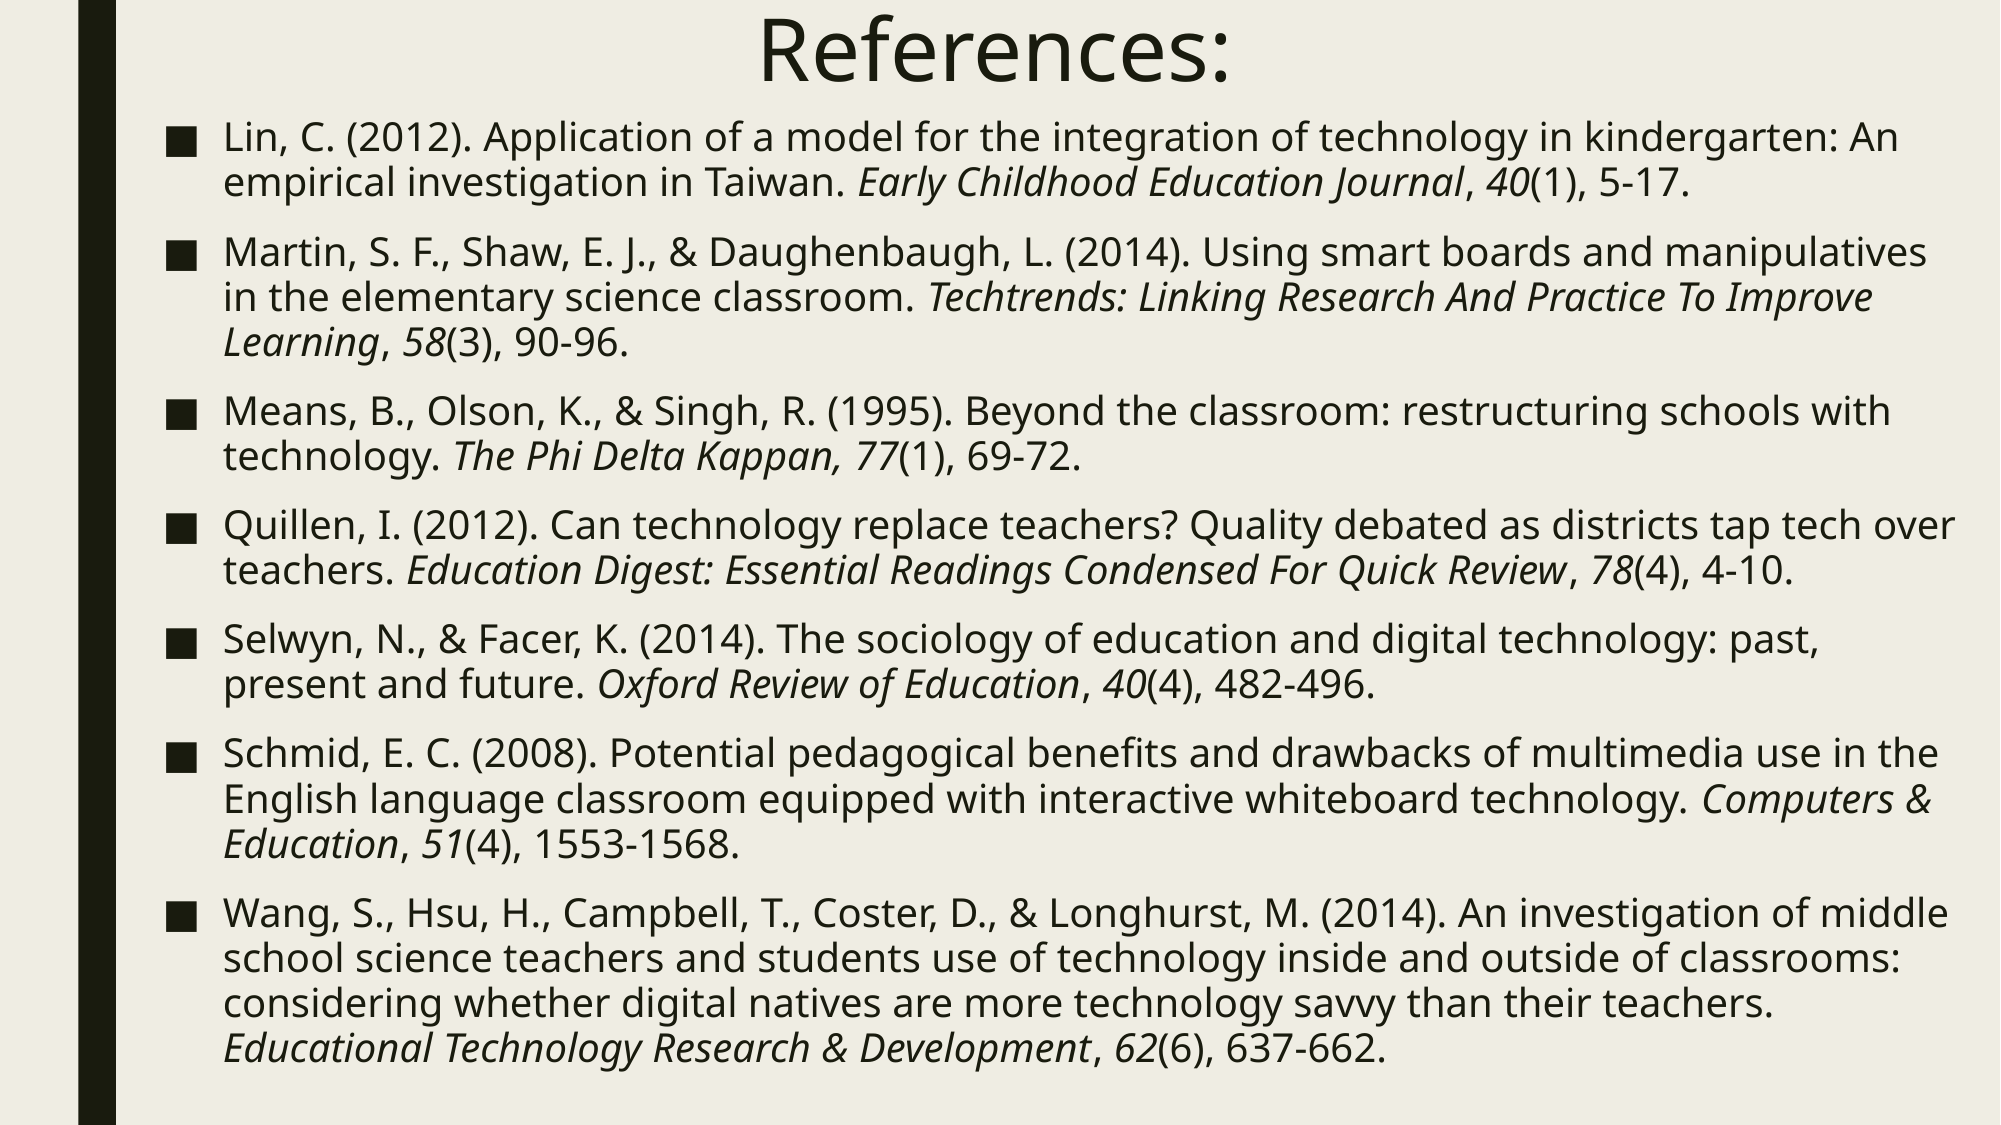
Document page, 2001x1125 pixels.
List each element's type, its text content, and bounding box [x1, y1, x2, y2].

list Lin, C. (2012). Application of a model for the integration of technology in kindergarten: An empirical investigation in Taiwan. Early Childhood Education Journal, 40(1), 5-17. Martin, S. F., Shaw, E. J., & Daughenbaugh, L. (2014). Using smart boards and manipulatives in the elementary science classroom. Techtrends: Linking Research And Practice To Improve Learning, 58(3), 90-96. Means, B., Olson, K., & Singh, R. (1995). Beyond the classroom: restructuring schools with technology. The Phi Delta Kappan, 77(1), 69-72. Quillen, I. (2012). Can technology replace teachers? Quality debated as districts tap tech over teachers. Education Digest: Essential Readings Condensed For Quick Review, 78(4), 4-10. Selwyn, N., & Facer, K. (2014). The sociology of education and digital technology: past, present and future. Oxford Review of Education, 40(4), 482-496. Schmid, E. C. (2008). Potential pedagogical benefits and drawbacks of multimedia use in the English language classroom equipped with interactive whiteboard technology. Computers & Education, 51(4), 1553-1568. Wang, S., Hsu, H., Campbell, T., Coster, D., & Longhurst, M. (2014). An investigation of middle school science teachers and students use of technology inside and outside of classrooms: considering whether digital natives are more technology savvy than their teachers. Educational Technology Research & Development, 62(6), 637-662. [147, 108, 1975, 1100]
title References: [207, 0, 1783, 108]
